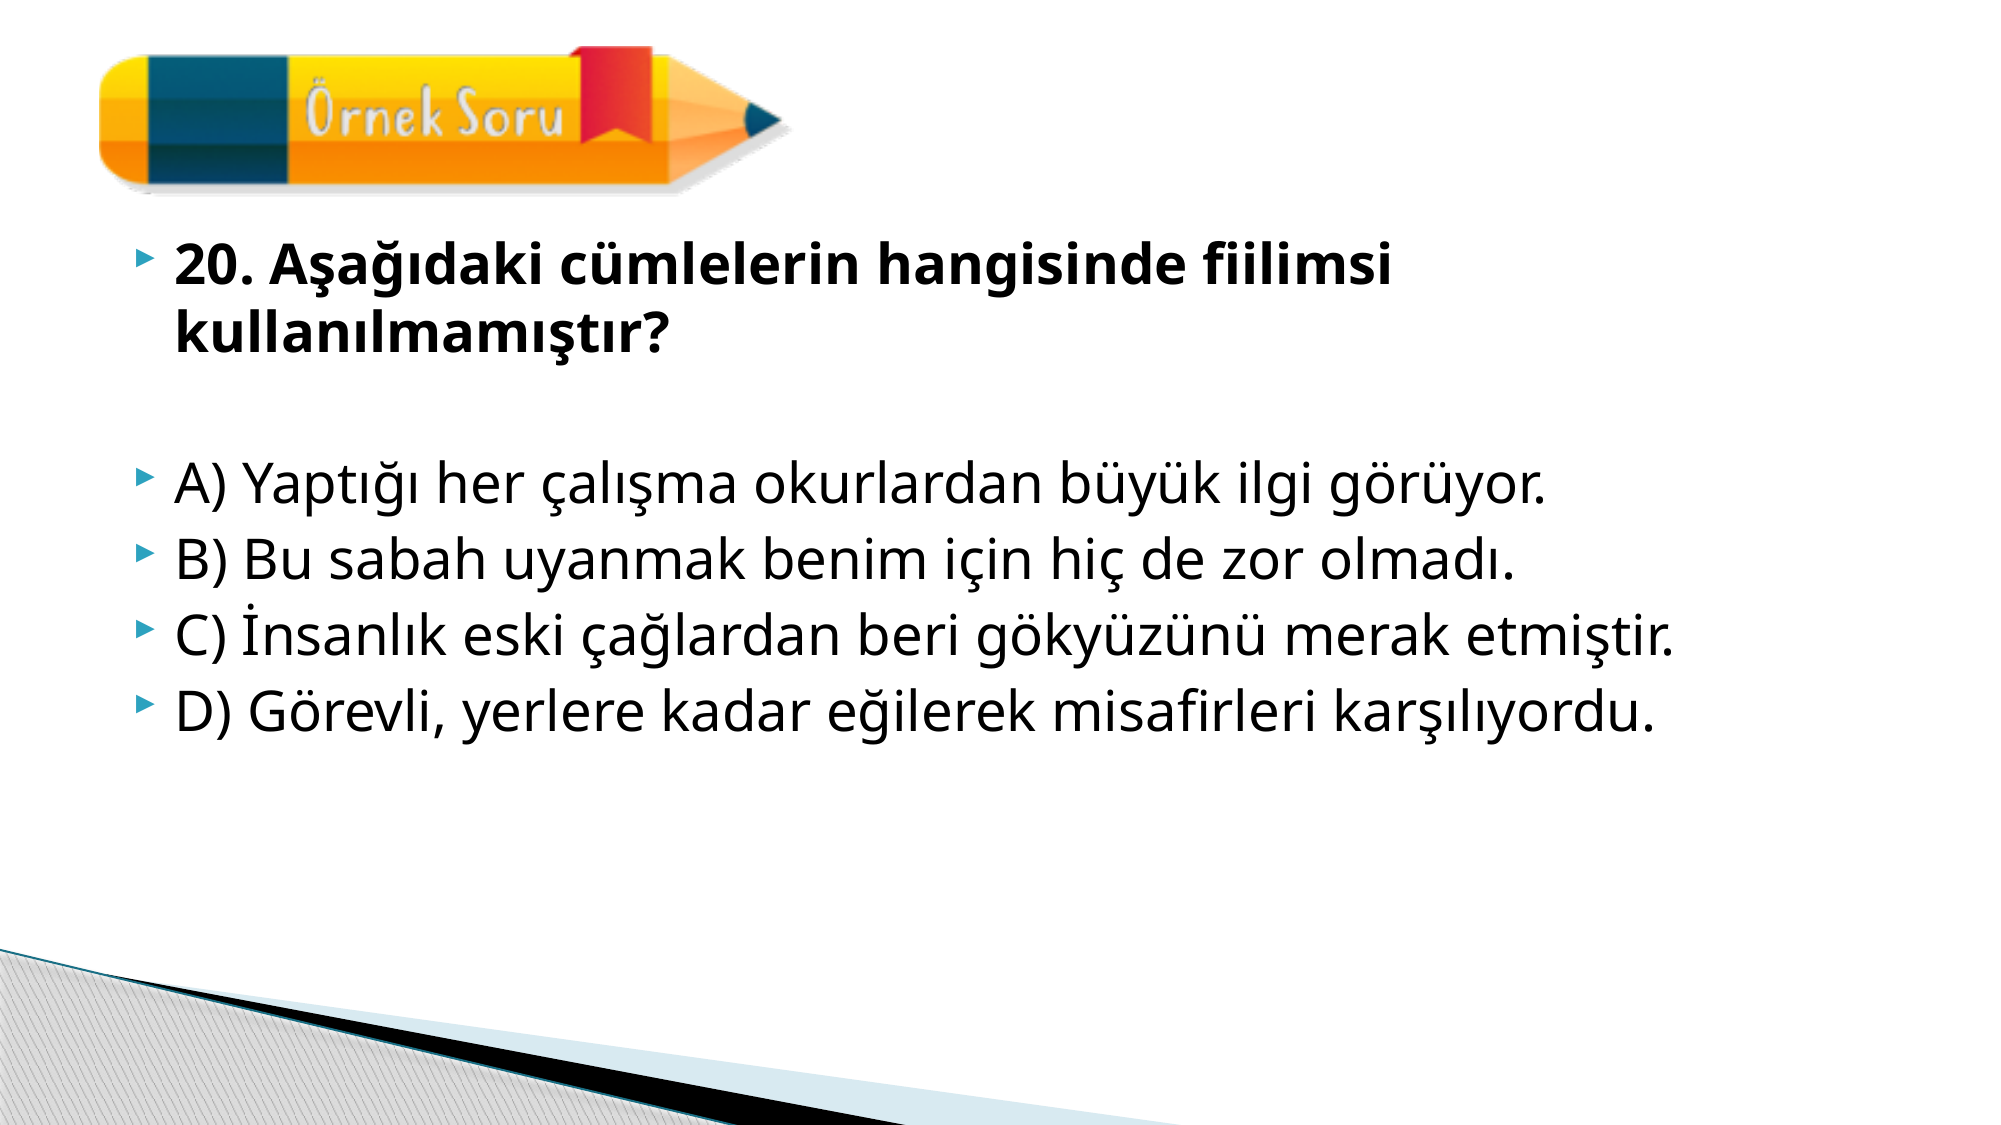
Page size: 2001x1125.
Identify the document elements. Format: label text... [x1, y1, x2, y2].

picture [99, 46, 794, 199]
list 20. Aşağıdaki cümlelerin hangisinde fiilimsi kullanılmamıştır? A) Yaptığı her çalışma okurlardan büyük ilgi görüyor. B) Bu sabah uyanmak benim için hiç de zor olmadı. C) İnsanlık eski çağlardan beri gökyüzünü merak etmiştir. D) Görevli, yerlere kadar eğilerek misafirleri karşılıyordu. [99, 221, 1900, 986]
